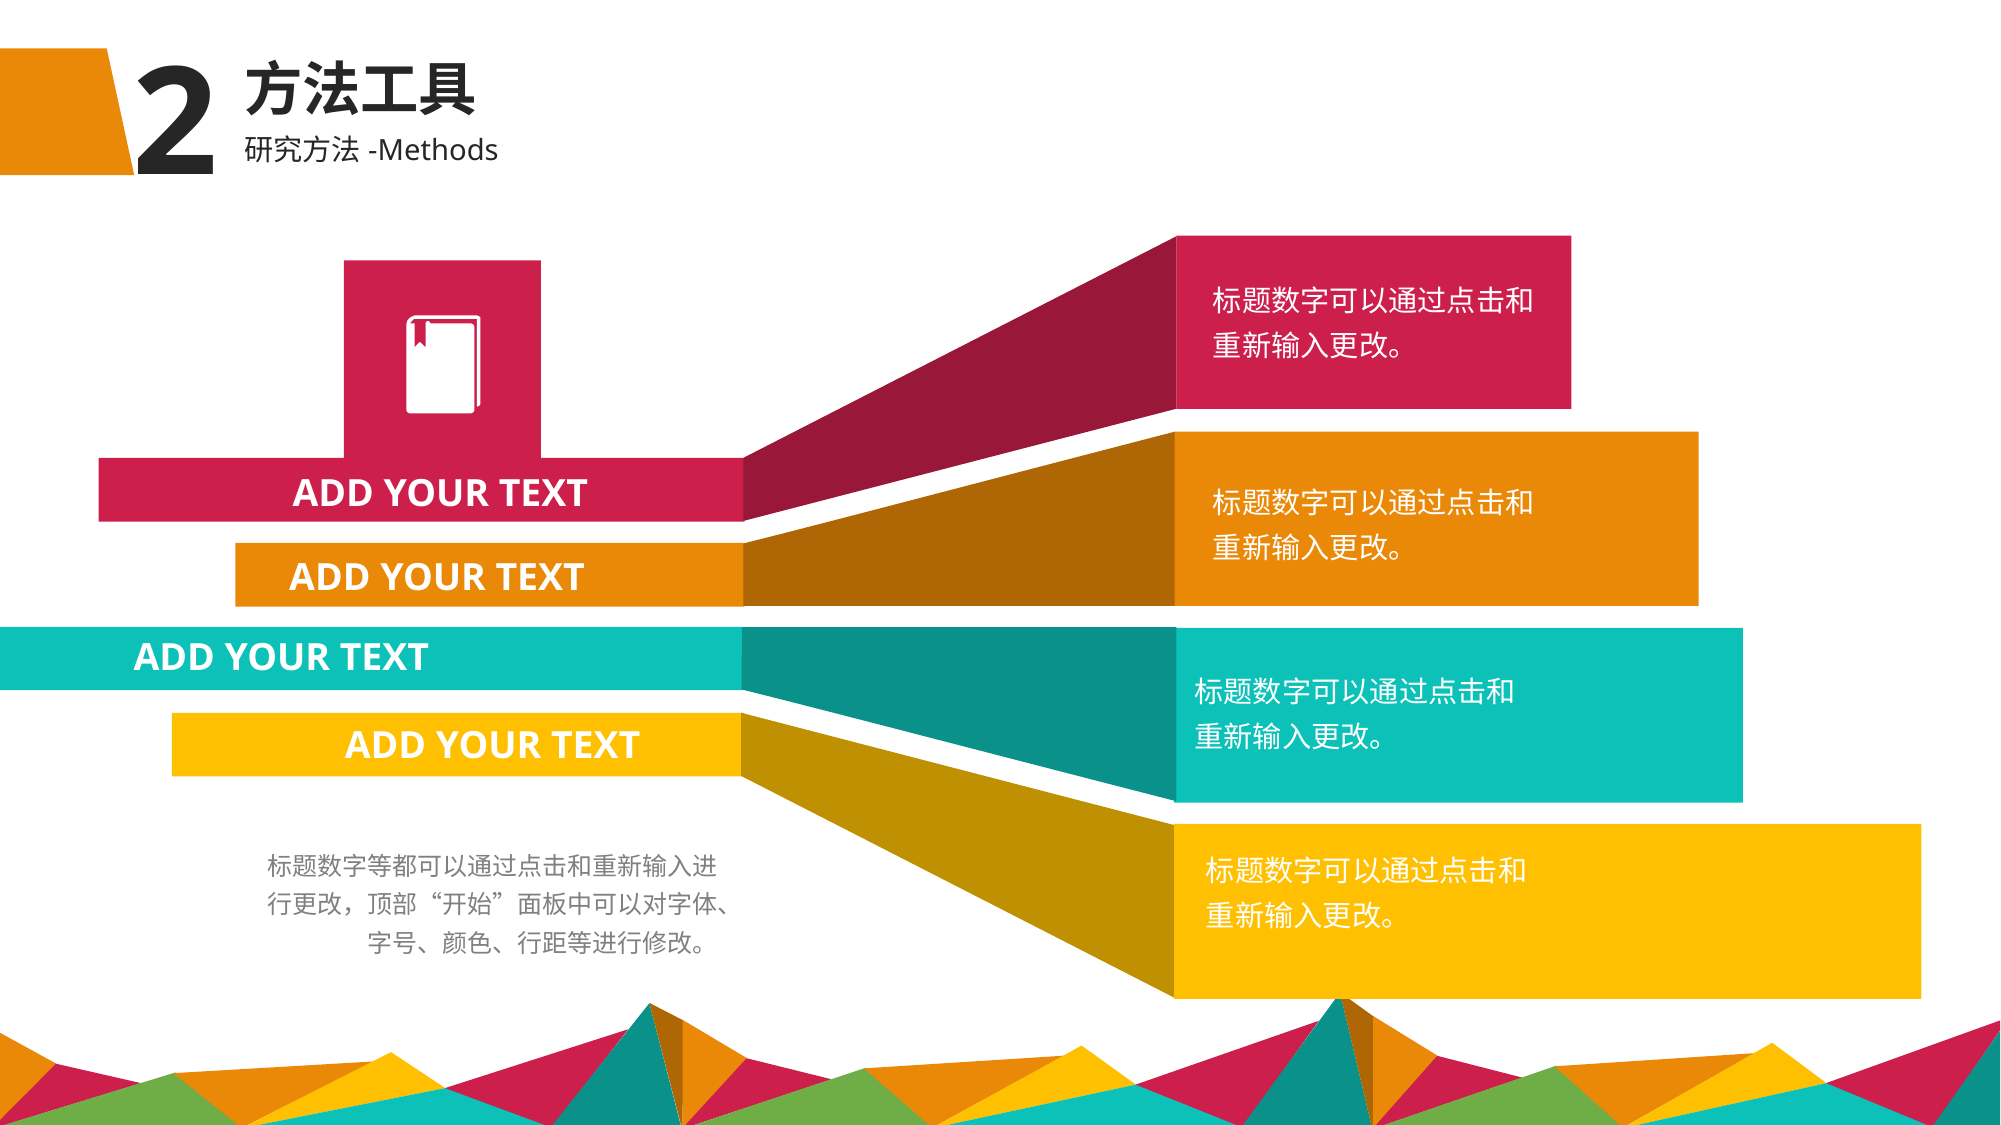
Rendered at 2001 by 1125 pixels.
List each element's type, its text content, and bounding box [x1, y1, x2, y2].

text_box [741, 627, 1177, 802]
text_box ADD YOUR TEXT [118, 625, 445, 686]
text_box ADD YOUR TEXT [329, 713, 656, 774]
text_box [0, 626, 744, 691]
text_box [741, 712, 1174, 998]
text_box 标题数字可以通过点击和重新输入更改。 [1198, 264, 1553, 370]
text_box 标题数字可以通过点击和重新输入更改。 [1179, 655, 1535, 761]
text_box [743, 431, 1175, 606]
list 研究方法-Methods [229, 128, 748, 186]
text_box ADD YOUR TEXT [277, 461, 604, 522]
text_box [1176, 235, 1572, 409]
text_box [1173, 627, 1743, 803]
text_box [343, 260, 541, 465]
text_box 标题数字可以通过点击和重新输入更改。 [1191, 834, 1546, 940]
text_box [541, 457, 745, 522]
text_box [171, 712, 741, 777]
text_box [743, 236, 1177, 521]
text_box [1173, 823, 1922, 999]
text_box ADD YOUR TEXT [274, 545, 600, 605]
text_box [1175, 431, 1699, 606]
list 方法工具 [229, 53, 748, 128]
text_box [235, 542, 745, 607]
text_box 标题数字可以通过点击和重新输入更改。 [1198, 466, 1553, 572]
text_box [98, 457, 343, 522]
text_box 标题数字等都可以通过点击和重新输入进行更改，顶部“开始”面板中可以对字体、字号、颜色、行距等进行修改。 [232, 833, 733, 966]
list 2 [118, 37, 230, 186]
